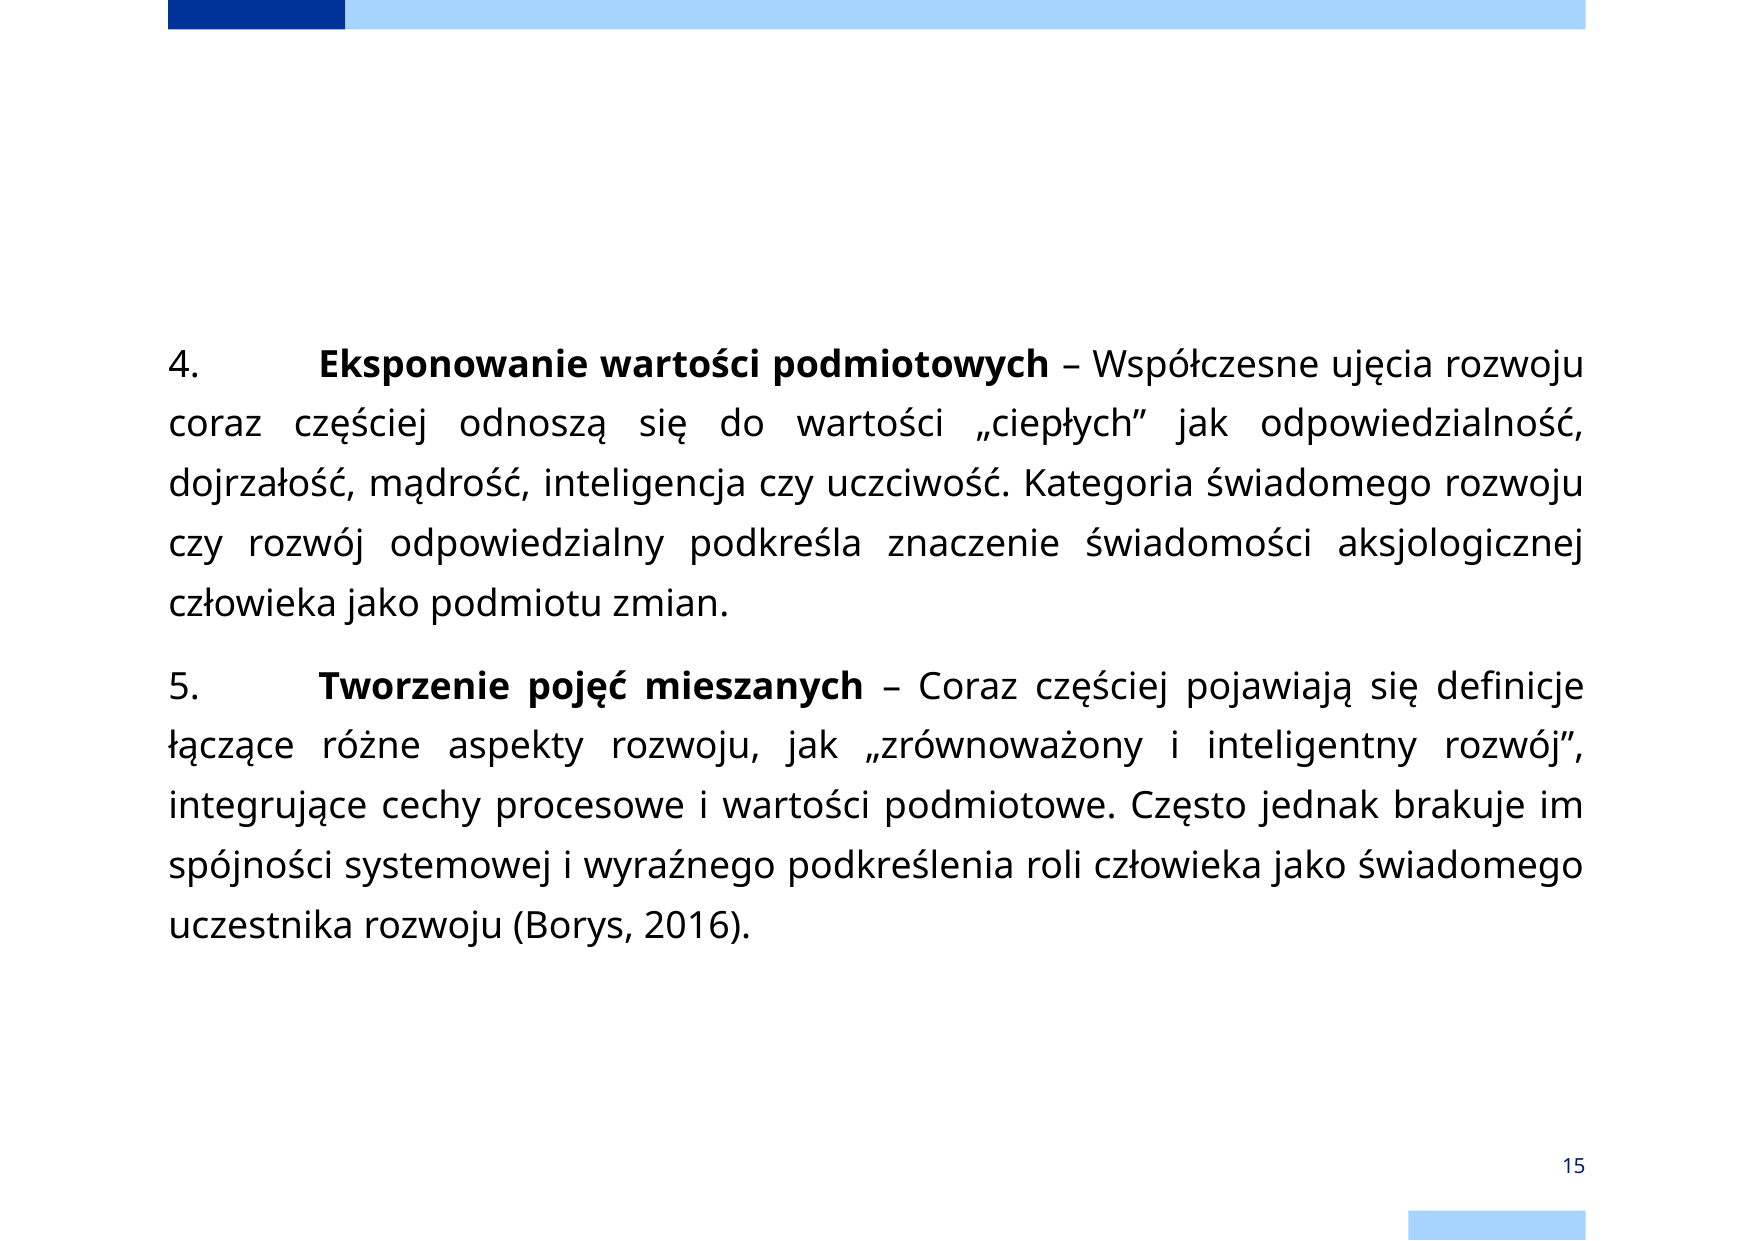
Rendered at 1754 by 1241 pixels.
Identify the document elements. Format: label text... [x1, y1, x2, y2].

list 4. Eksponowanie wartości podmiotowych – Współczesne ujęcia rozwoju coraz częściej odnoszą się do wartości „ciepłych” jak odpowiedzialność, dojrzałość, mądrość, inteligencja czy uczciwość. Kategoria świadomego rozwoju czy rozwój odpowiedzialny podkreśla znaczenie świadomości aksjologicznej człowieka jako podmiotu zmian. 5. Tworzenie pojęć mieszanych – Coraz częściej pojawiają się definicje łączące różne aspekty rozwoju, jak „zrównoważony i inteligentny rozwój”, integrujące cechy procesowe i wartości podmiotowe. Często jednak brakuje im spójności systemowej i wyraźnego podkreślenia roli człowieka jako świadomego uczestnika rozwoju (Borys, 2016). [168, 324, 1586, 1093]
slide_number ‹#› [1408, 1151, 1586, 1182]
